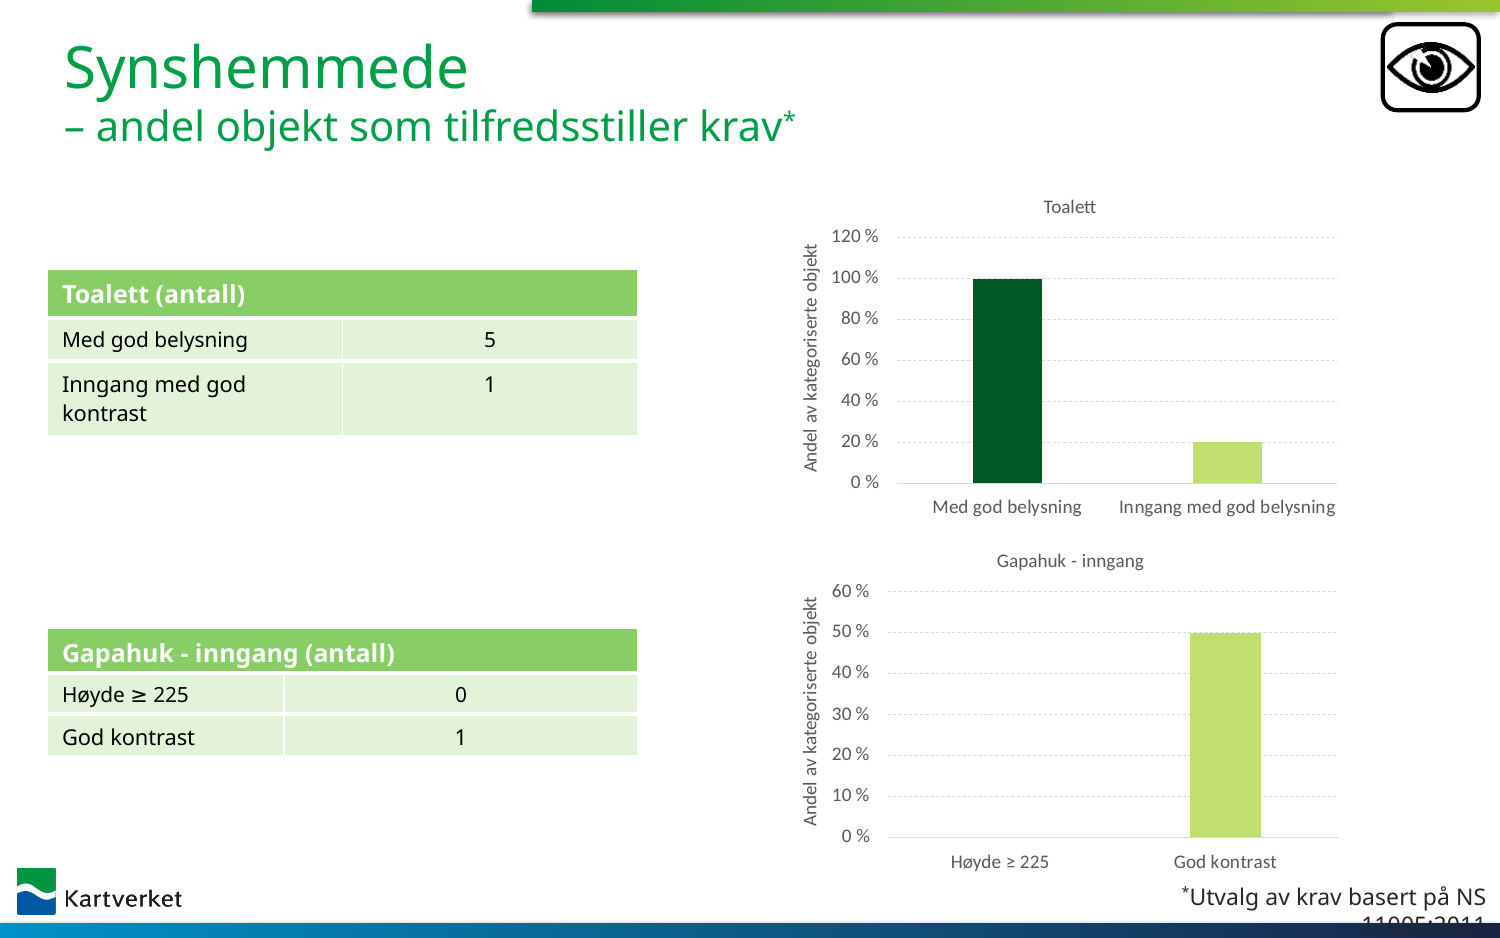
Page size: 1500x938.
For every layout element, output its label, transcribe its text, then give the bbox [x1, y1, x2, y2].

table_cell Inngang med god kontrast [48, 363, 342, 435]
text_box Synshemmede – andel objekt som tilfredsstiller krav* [49, 24, 1431, 158]
table_header Gapahuk - inngang (antall) [48, 629, 637, 671]
text_box *Utvalg av krav basert på NS 11005:2011 [1068, 873, 1500, 938]
table_cell 5 [343, 320, 637, 359]
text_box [1382, 24, 1480, 111]
picture [791, 187, 1348, 526]
table_cell Med god belysning [48, 320, 342, 359]
table_header Toalett (antall) [48, 270, 637, 316]
table_cell Høyde ≥ 225 [48, 675, 283, 712]
table_cell 0 [285, 675, 637, 712]
picture [791, 541, 1349, 880]
table_cell 1 [343, 363, 637, 435]
table_cell God kontrast [48, 716, 283, 755]
table_cell 1 [285, 716, 637, 755]
